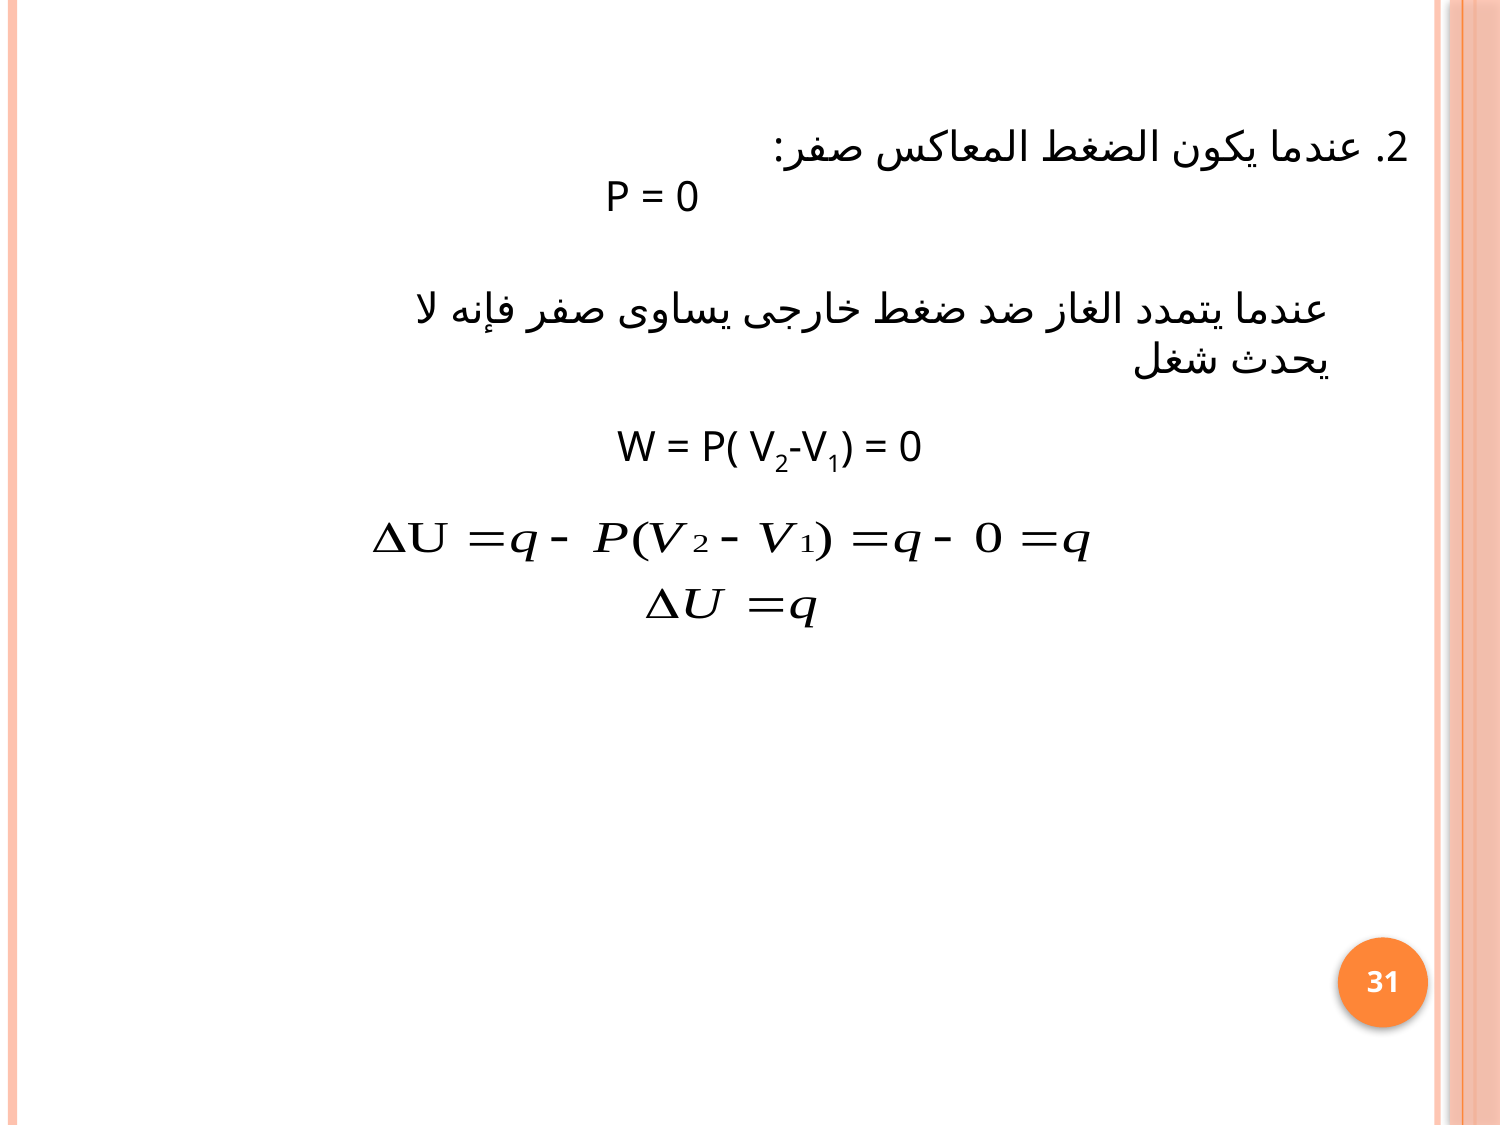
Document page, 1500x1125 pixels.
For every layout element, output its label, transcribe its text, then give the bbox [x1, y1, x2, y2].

slide_number 31 [1333, 940, 1434, 1027]
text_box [361, 511, 1104, 638]
text_box 2. عندما يكون الضغط المعاكس صفر: P = 0 [477, 112, 1424, 228]
text_box عندما يتمدد الغاز ضد ضغط خارجى يساوى صفر فإنه لا يحدث شغل [399, 274, 1345, 390]
text_box W = P( V2-V1) = 0 [512, 412, 938, 485]
